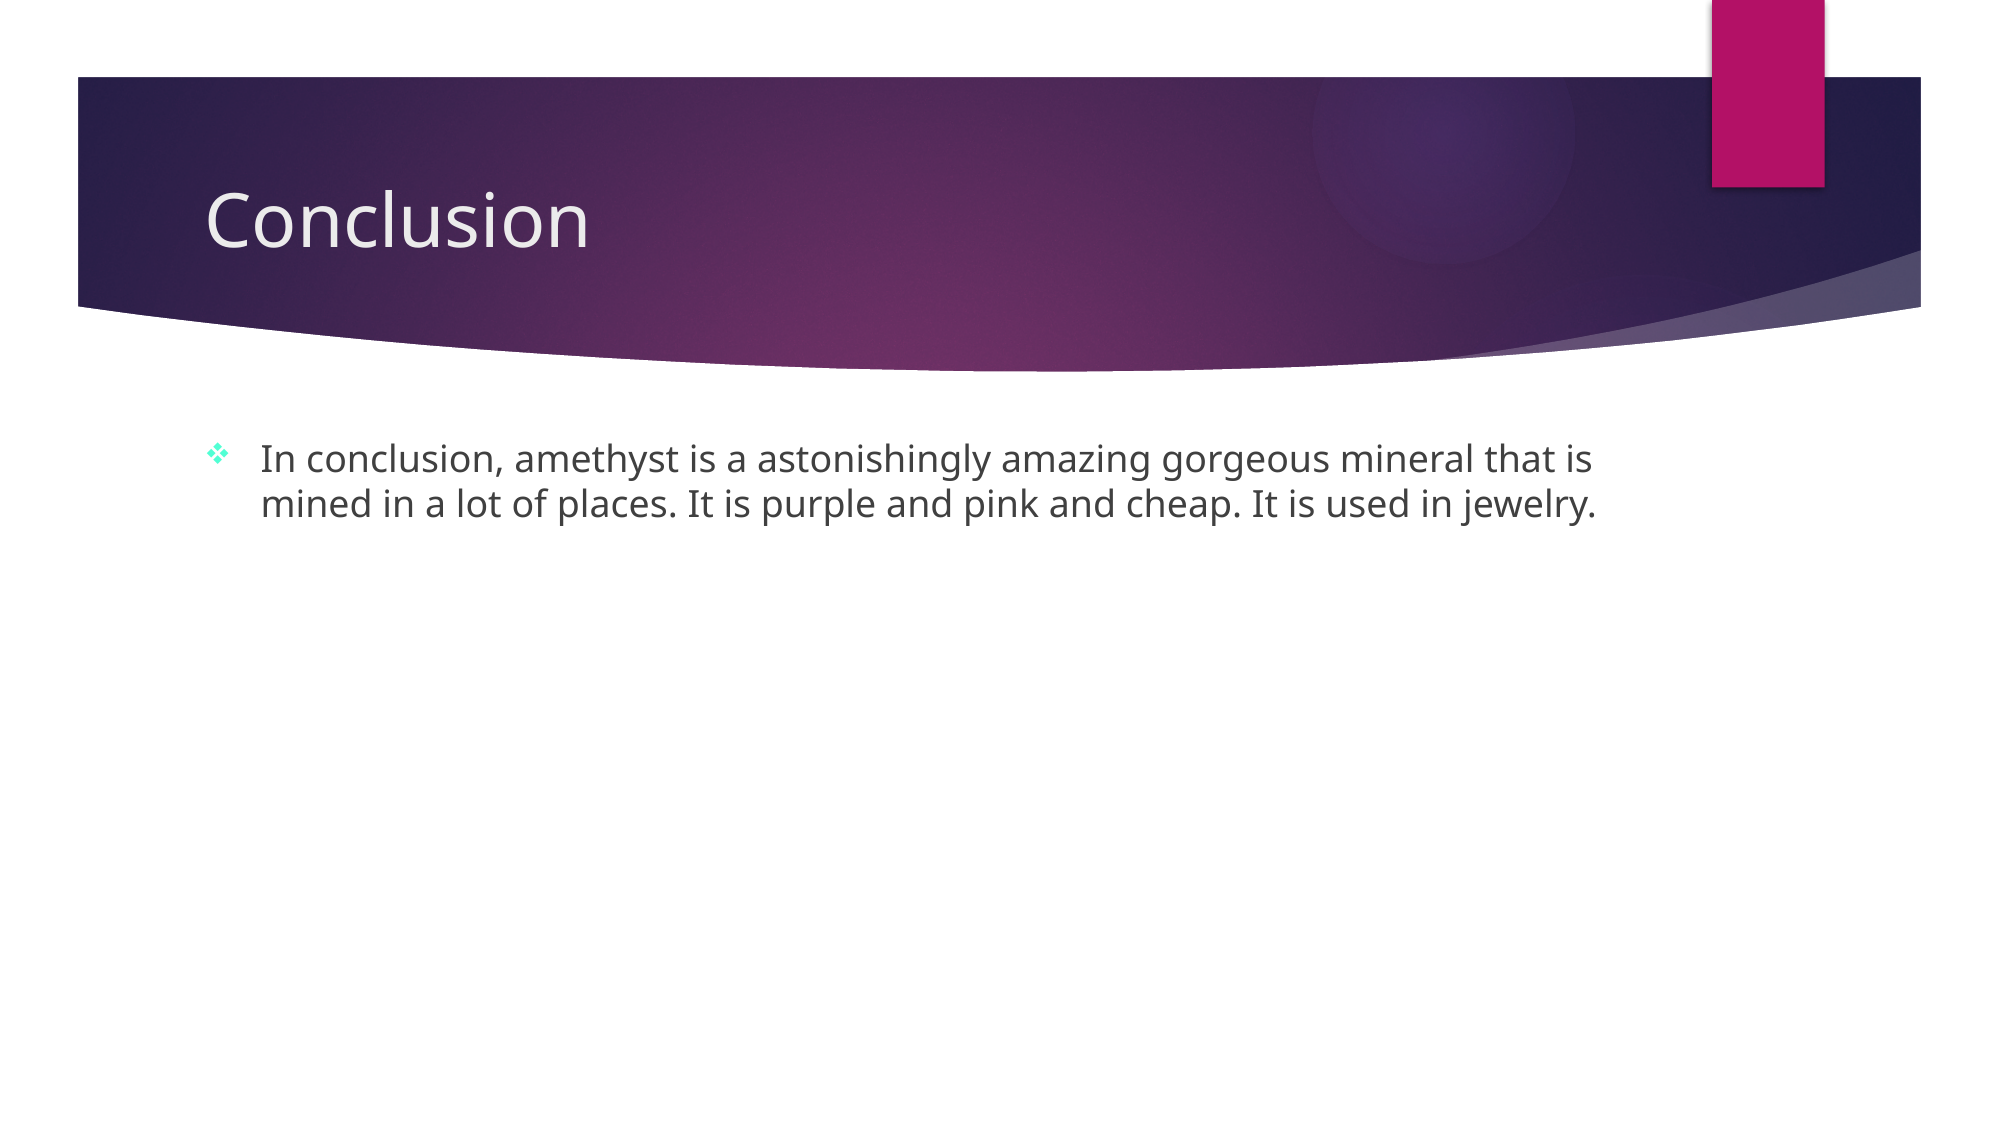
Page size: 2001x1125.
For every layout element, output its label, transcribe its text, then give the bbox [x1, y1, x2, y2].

list In conclusion, amethyst is a astonishingly amazing gorgeous mineral that is mined in a lot of places. It is purple and pink and cheap. It is used in jewelry. [189, 427, 1638, 988]
title Conclusion [189, 159, 1627, 276]
